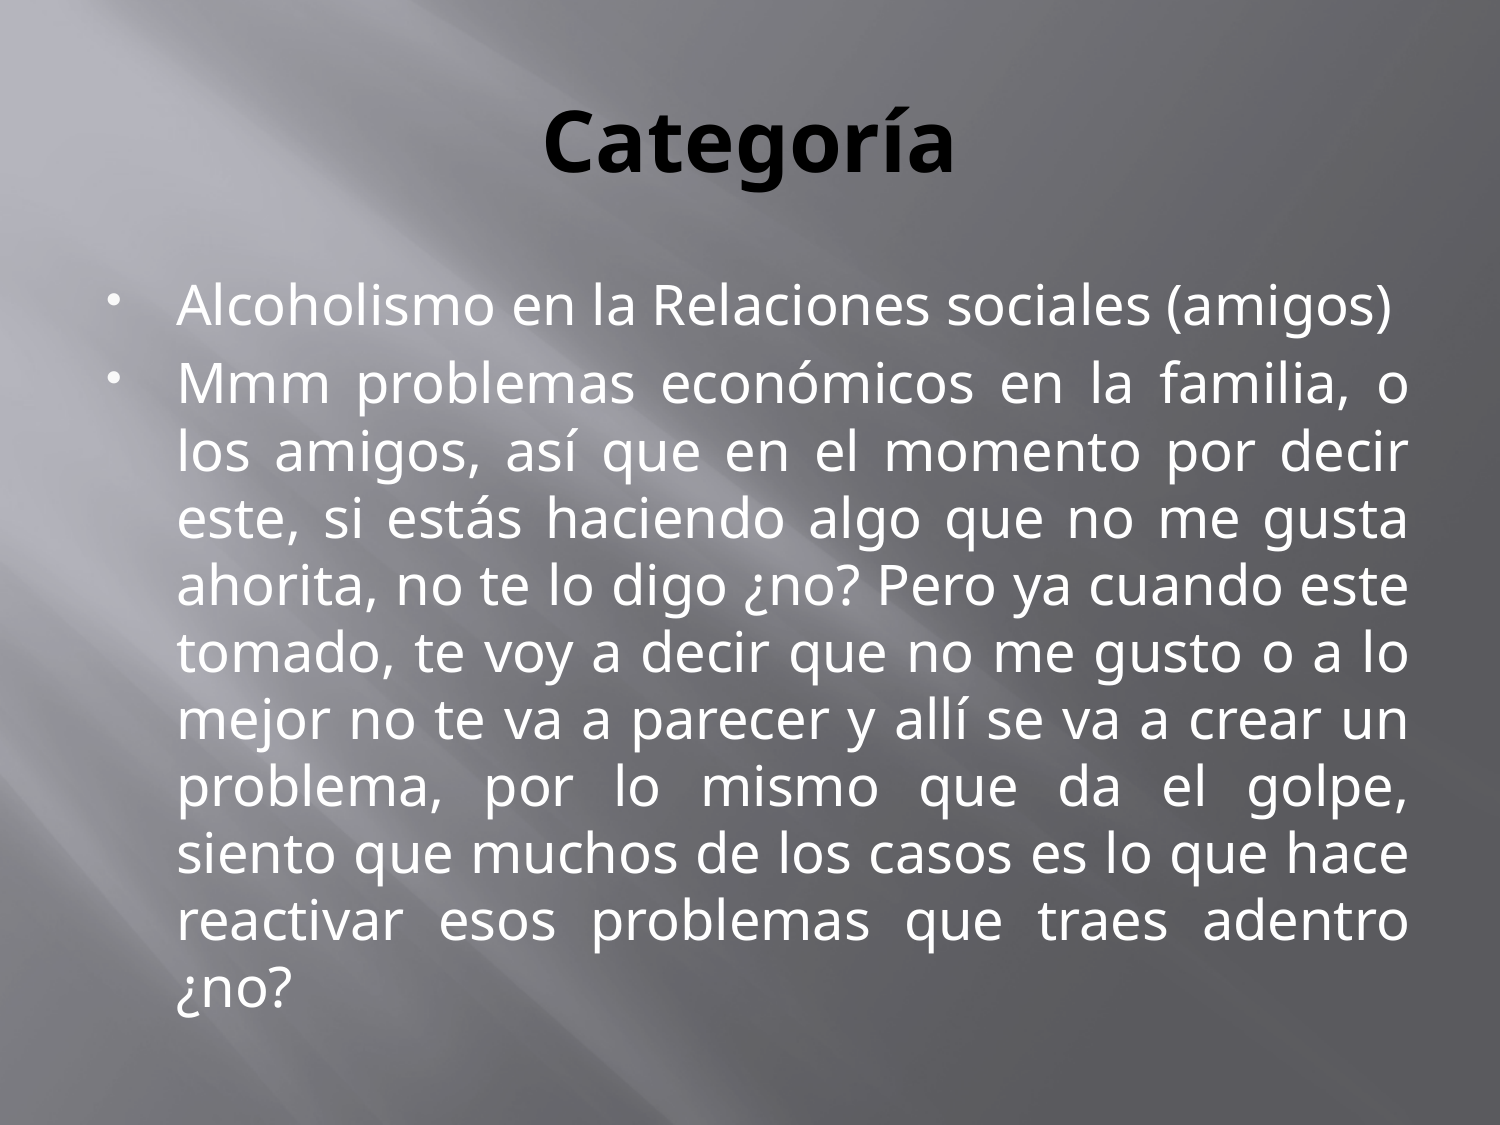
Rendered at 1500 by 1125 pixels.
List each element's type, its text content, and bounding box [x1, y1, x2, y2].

list Alcoholismo en la Relaciones sociales (amigos) Mmm problemas económicos en la familia, o los amigos, así que en el momento por decir este, si estás haciendo algo que no me gusta ahorita, no te lo digo ¿no? Pero ya cuando este tomado, te voy a decir que no me gusto o a lo mejor no te va a parecer y allí se va a crear un problema, por lo mismo que da el golpe, siento que muchos de los casos es lo que hace reactivar esos problemas que traes adentro ¿no? [75, 262, 1425, 1035]
title Categoría [75, 45, 1425, 233]
